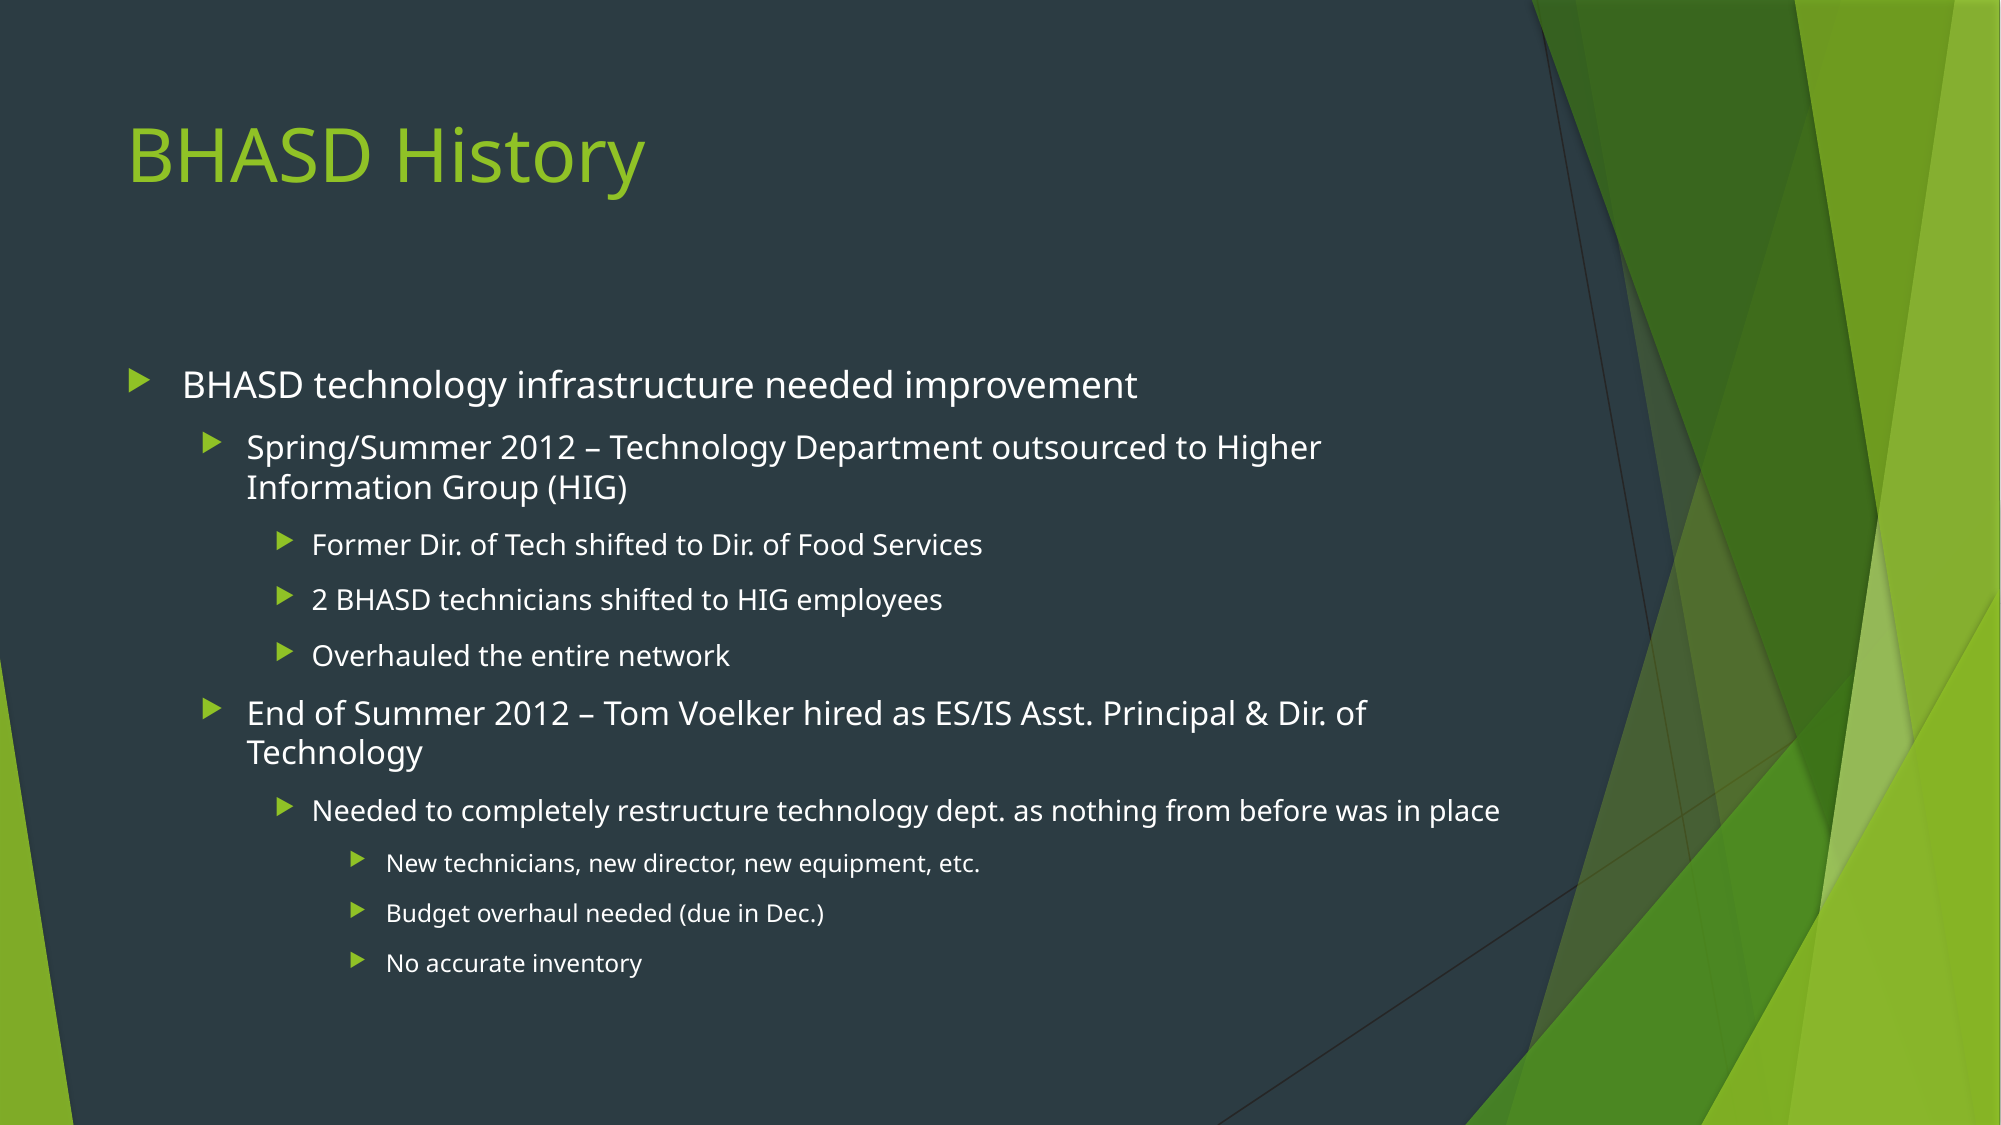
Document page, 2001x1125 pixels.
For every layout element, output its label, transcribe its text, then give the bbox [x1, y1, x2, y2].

list BHASD technology infrastructure needed improvement Spring/Summer 2012 – Technology Department outsourced to Higher Information Group (HIG) Former Dir. of Tech shifted to Dir. of Food Services 2 BHASD technicians shifted to HIG employees Overhauled the entire network End of Summer 2012 – Tom Voelker hired as ES/IS Asst. Principal & Dir. of Technology Needed to completely restructure technology dept. as nothing from before was in place New technicians, new director, new equipment, etc. Budget overhaul needed (due in Dec.) No accurate inventory [111, 354, 1522, 992]
title BHASD History [111, 99, 1522, 317]
